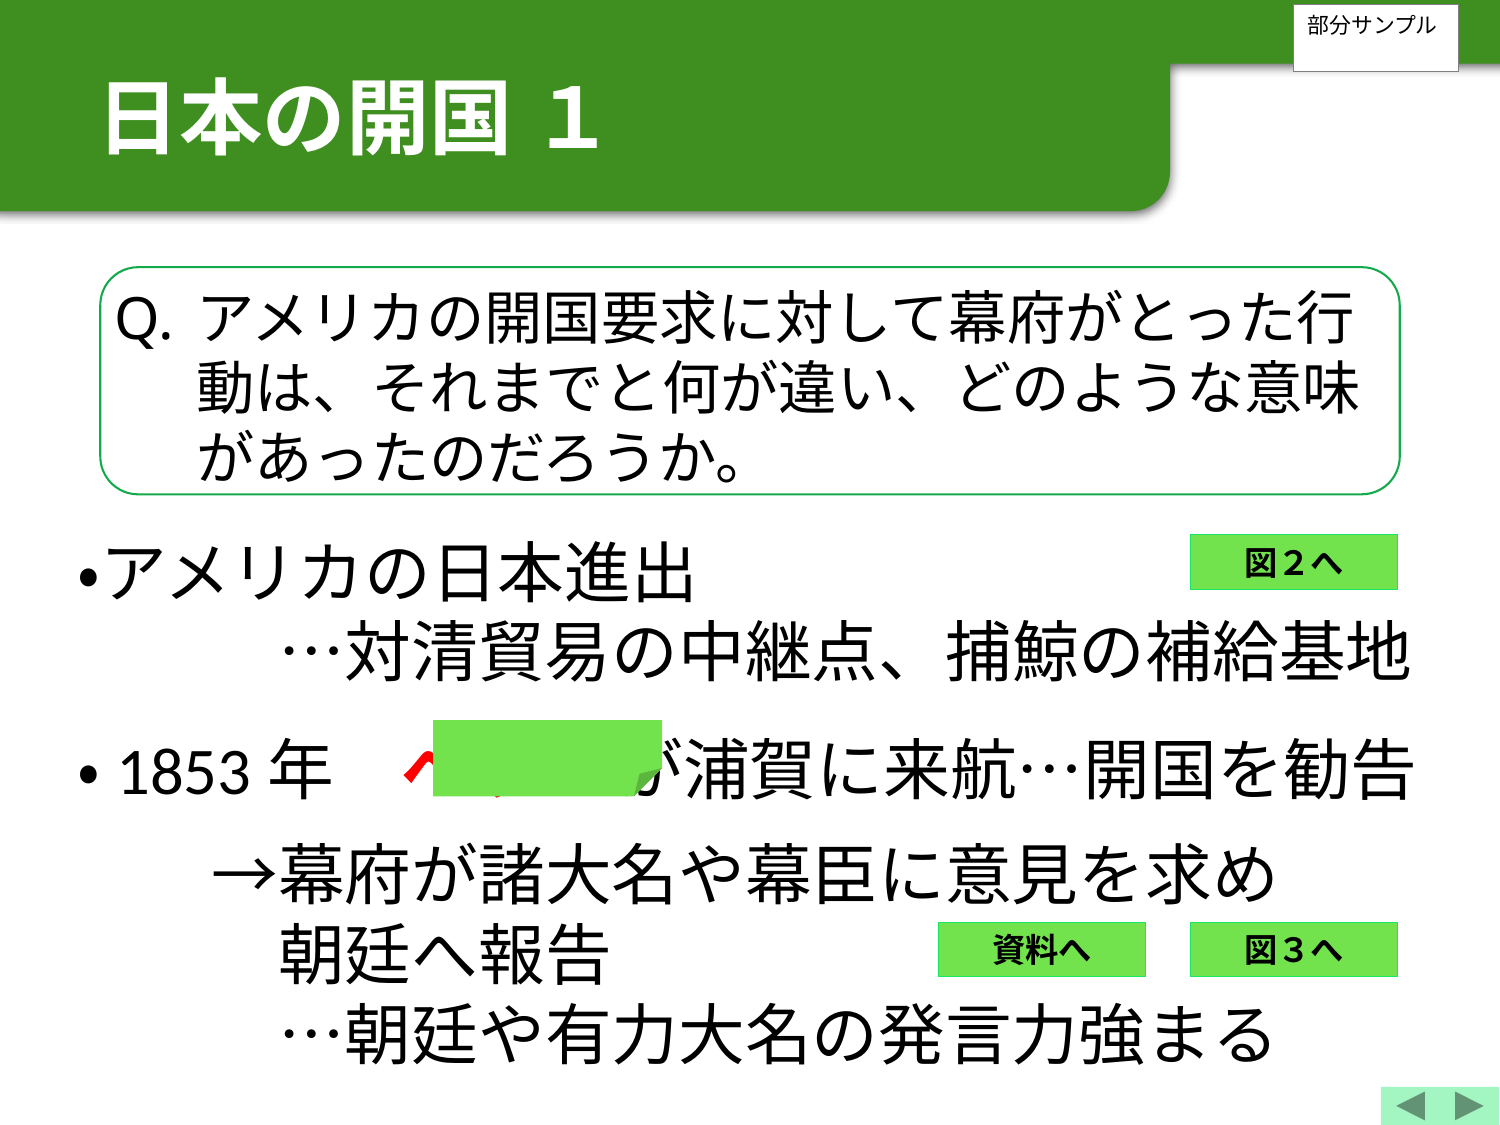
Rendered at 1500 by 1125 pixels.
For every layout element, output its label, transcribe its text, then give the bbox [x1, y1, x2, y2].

text_box [1439, 1086, 1500, 1125]
text_box [1380, 1086, 1439, 1125]
list ・アメリカの日本進出 …対清貿易の中継点、捕鯨の補給基地 ・1853年 ペリー が浦賀に来航…開国を勧告 →幕府が諸大名や幕臣に意見を求め 朝廷へ報告 …朝廷や有力大名の発言力強まる [62, 522, 1486, 1080]
text_box Q. [100, 273, 191, 359]
text_box 資料へ [938, 922, 1146, 977]
text_box 日本の開国 １ [81, 58, 1291, 173]
text_box アメリカの開国要求に対して幕府がとった行動は、それまでと何が違い、どのような意味があったのだろうか。 [181, 274, 1425, 499]
text_box 部分サンプル [1293, 4, 1459, 72]
text_box [99, 266, 1401, 496]
text_box 図２へ [1190, 534, 1398, 590]
text_box 図３へ [1190, 922, 1398, 977]
text_box [432, 719, 664, 798]
